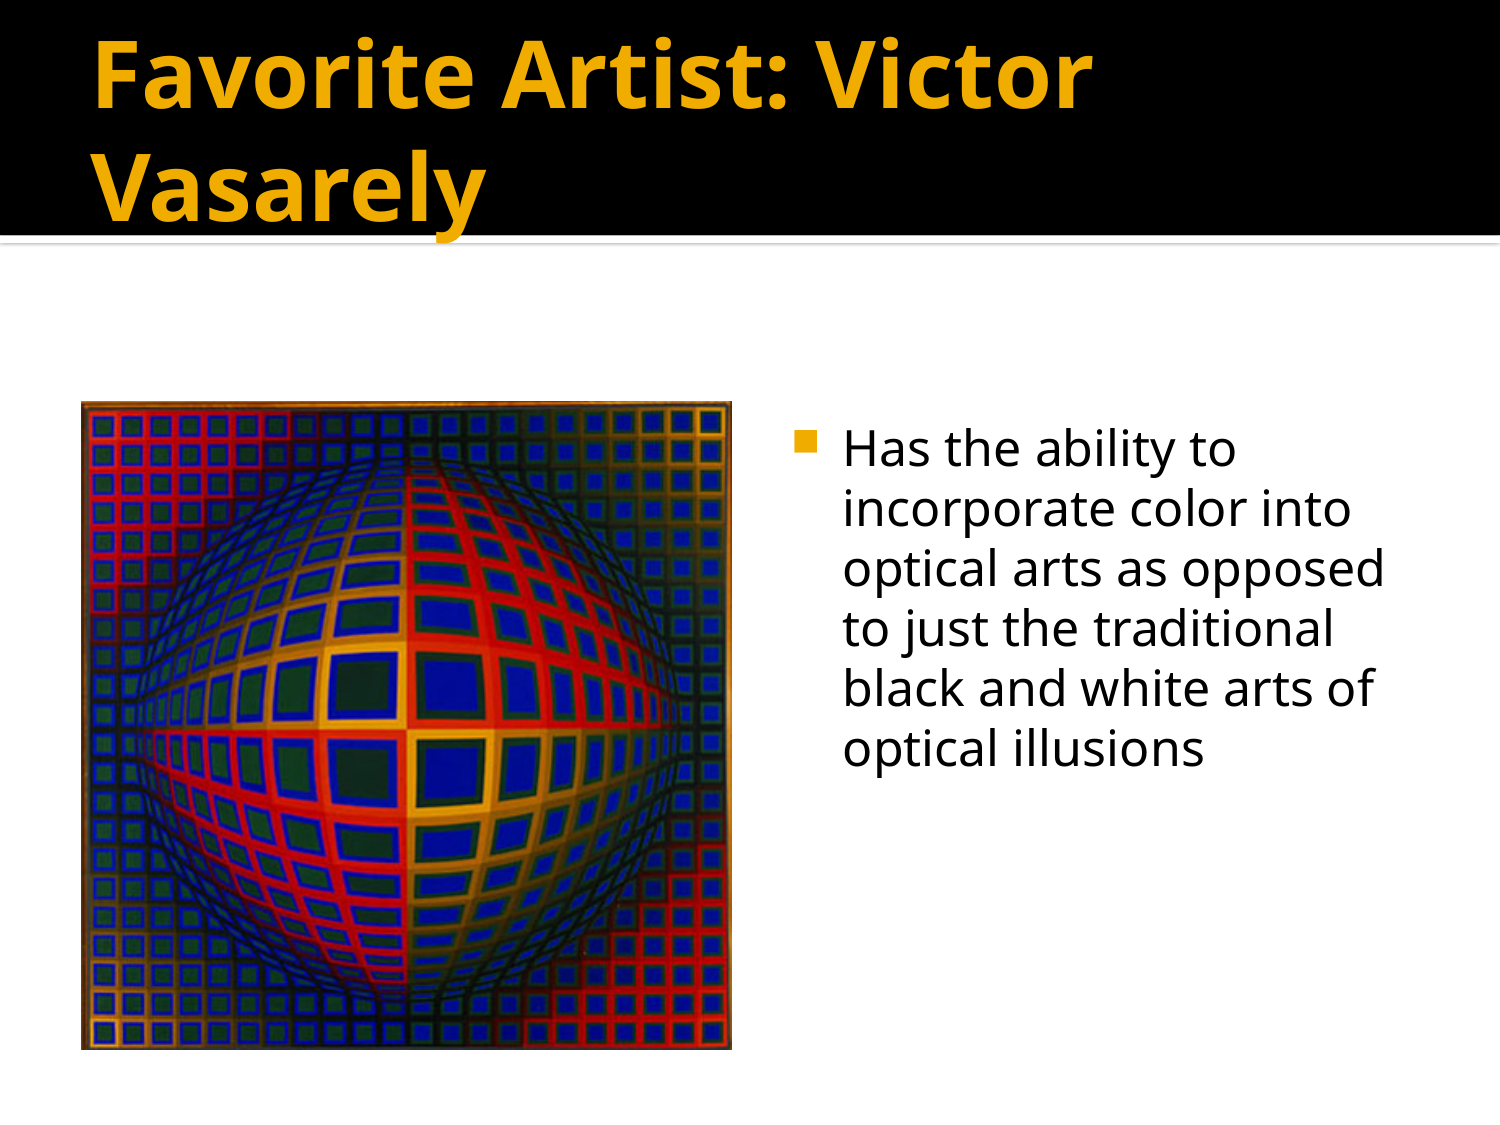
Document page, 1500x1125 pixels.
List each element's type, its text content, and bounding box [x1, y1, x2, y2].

title Favorite Artist: Victor Vasarely [75, 24, 1425, 231]
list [81, 401, 732, 1050]
list Has the ability to incorporate color into optical arts as opposed to just the traditional black and white arts of optical illusions [761, 401, 1425, 1050]
